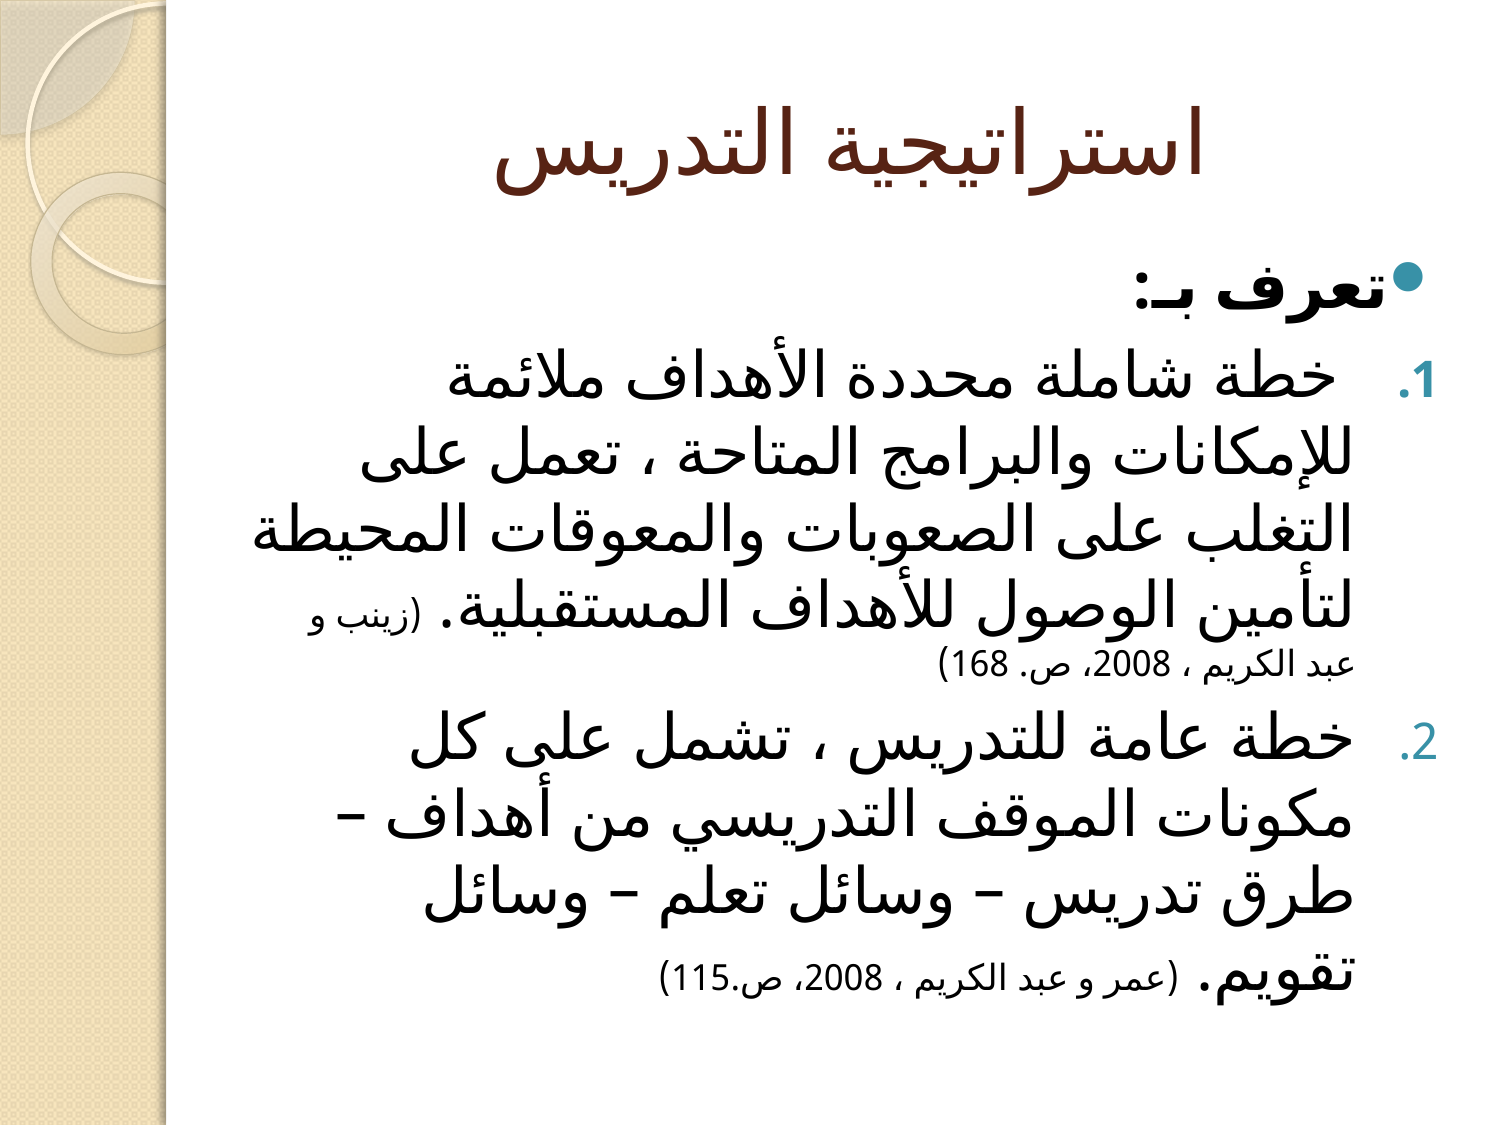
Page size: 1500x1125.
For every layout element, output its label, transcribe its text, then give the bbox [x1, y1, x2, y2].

title استراتيجية التدريس [235, 45, 1466, 233]
list تعرف بـ: خطة شاملة محددة الأهداف ملائمة للإمكانات والبرامج المتاحة ، تعمل على التغلب على الصعوبات والمعوقات المحيطة لتأمين الوصول للأهداف المستقبلية. (زينب و عبد الكريم ، 2008، ص. 168) خطة عامة للتدريس ، تشمل على كل مكونات الموقف التدريسي من أهداف – طرق تدريس – وسائل تعلم – وسائل تقويم. (عمر و عبد الكريم ، 2008، ص.115) [235, 237, 1466, 1025]
